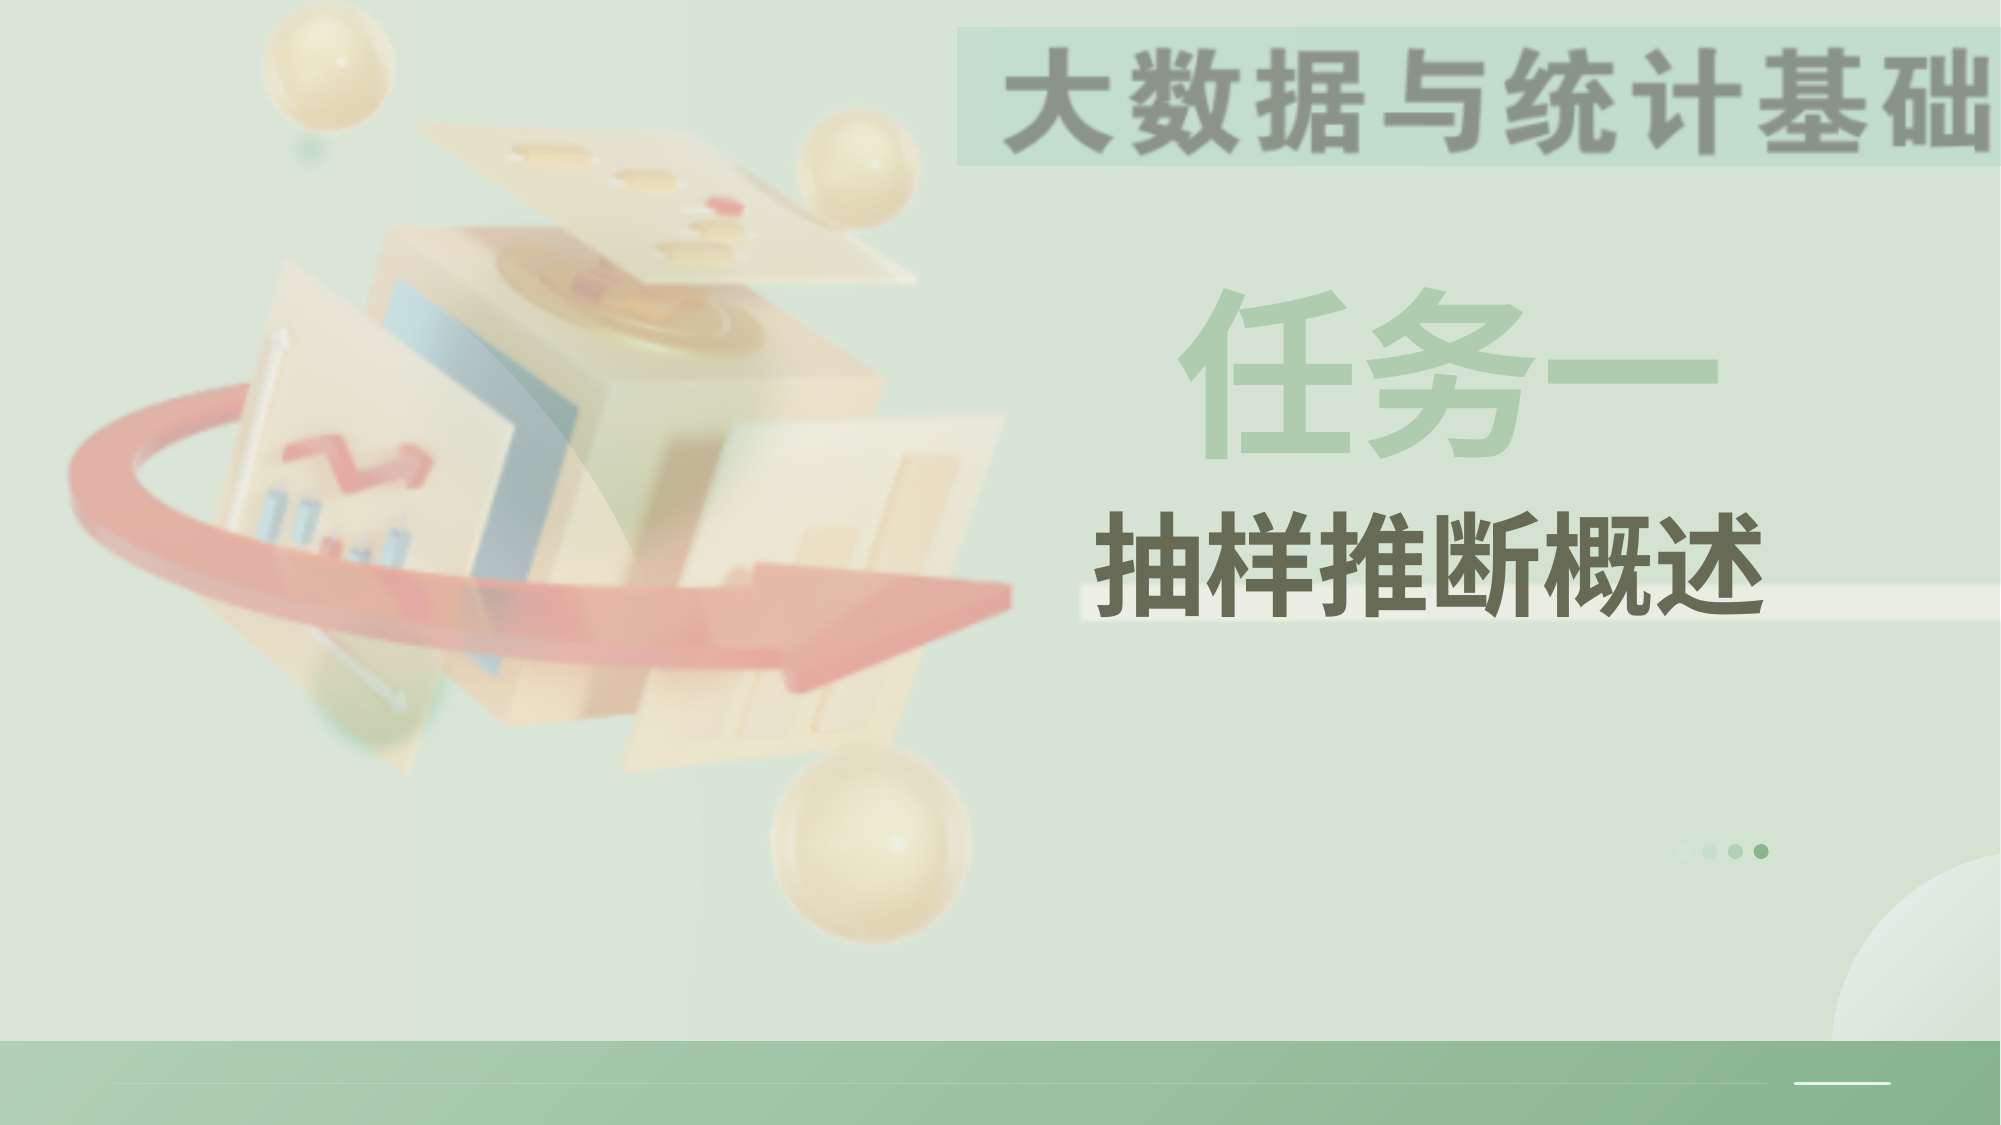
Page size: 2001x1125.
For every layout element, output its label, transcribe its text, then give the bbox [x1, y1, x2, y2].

list 任务一 [870, 182, 1767, 480]
title 抽样推断概述 [353, 495, 1768, 833]
